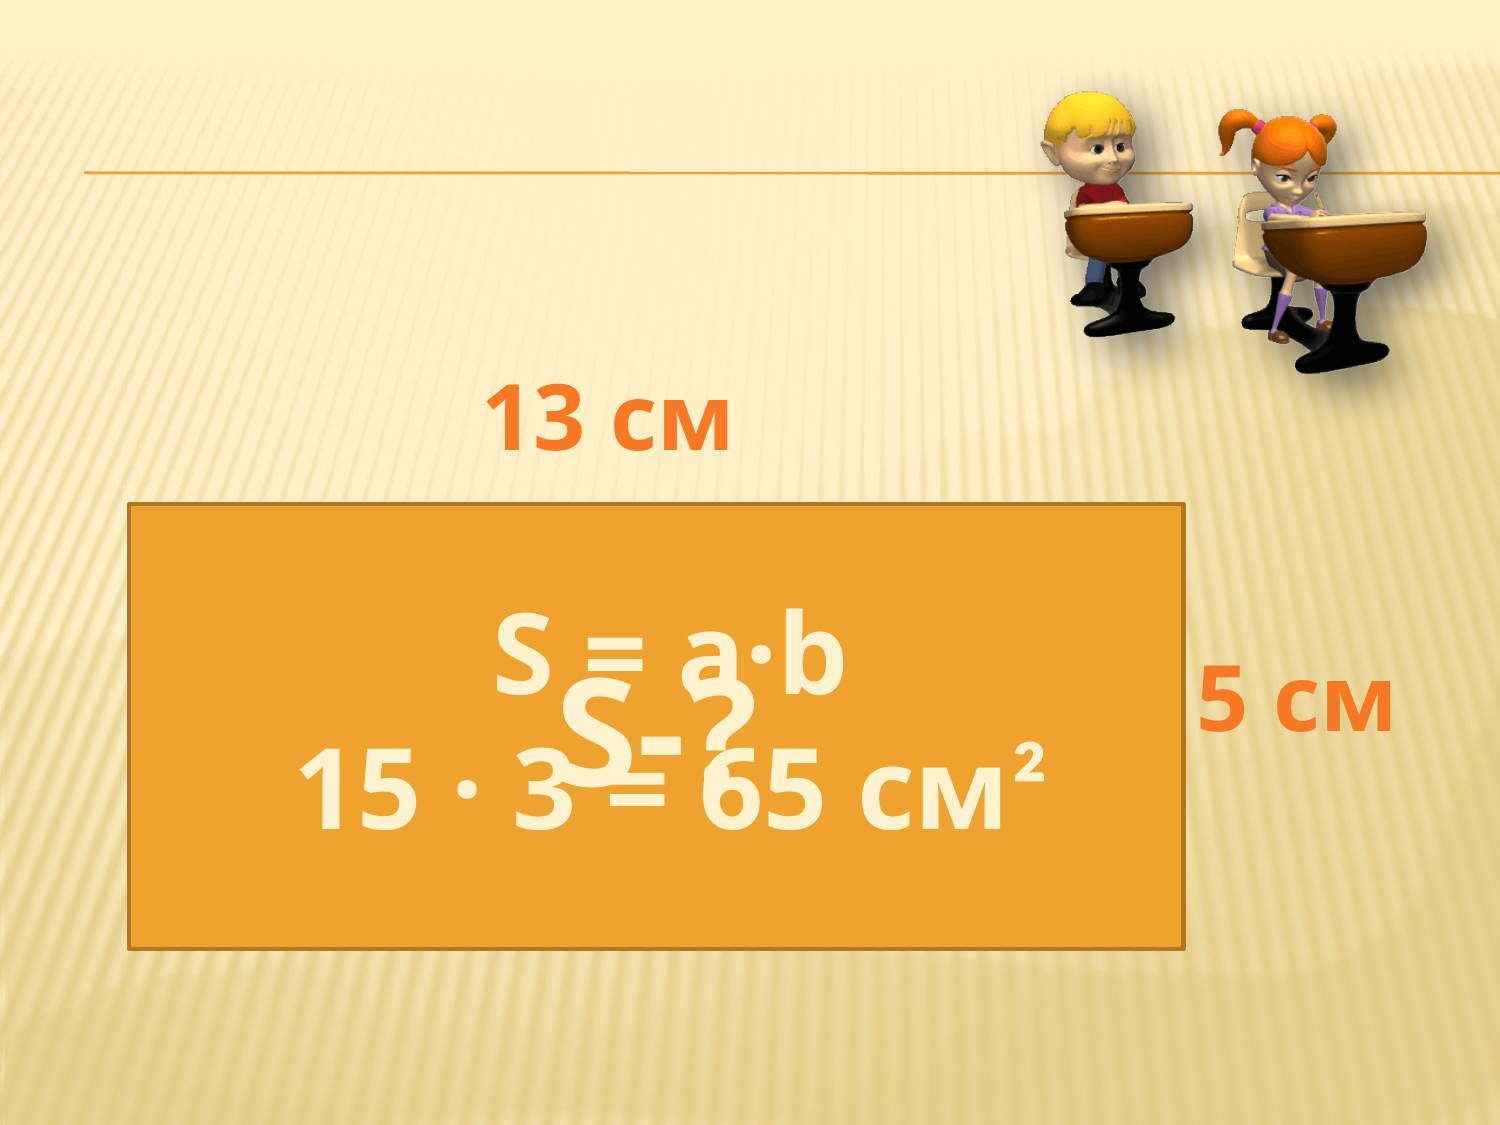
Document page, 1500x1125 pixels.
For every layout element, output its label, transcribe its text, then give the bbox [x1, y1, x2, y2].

text_box 13 см [466, 351, 750, 477]
text_box 5 см [1181, 632, 1413, 758]
text_box S = a·b 15 · 3 = 65 см² [278, 574, 1064, 860]
text_box S-? [127, 502, 1186, 951]
picture [1030, 69, 1444, 387]
